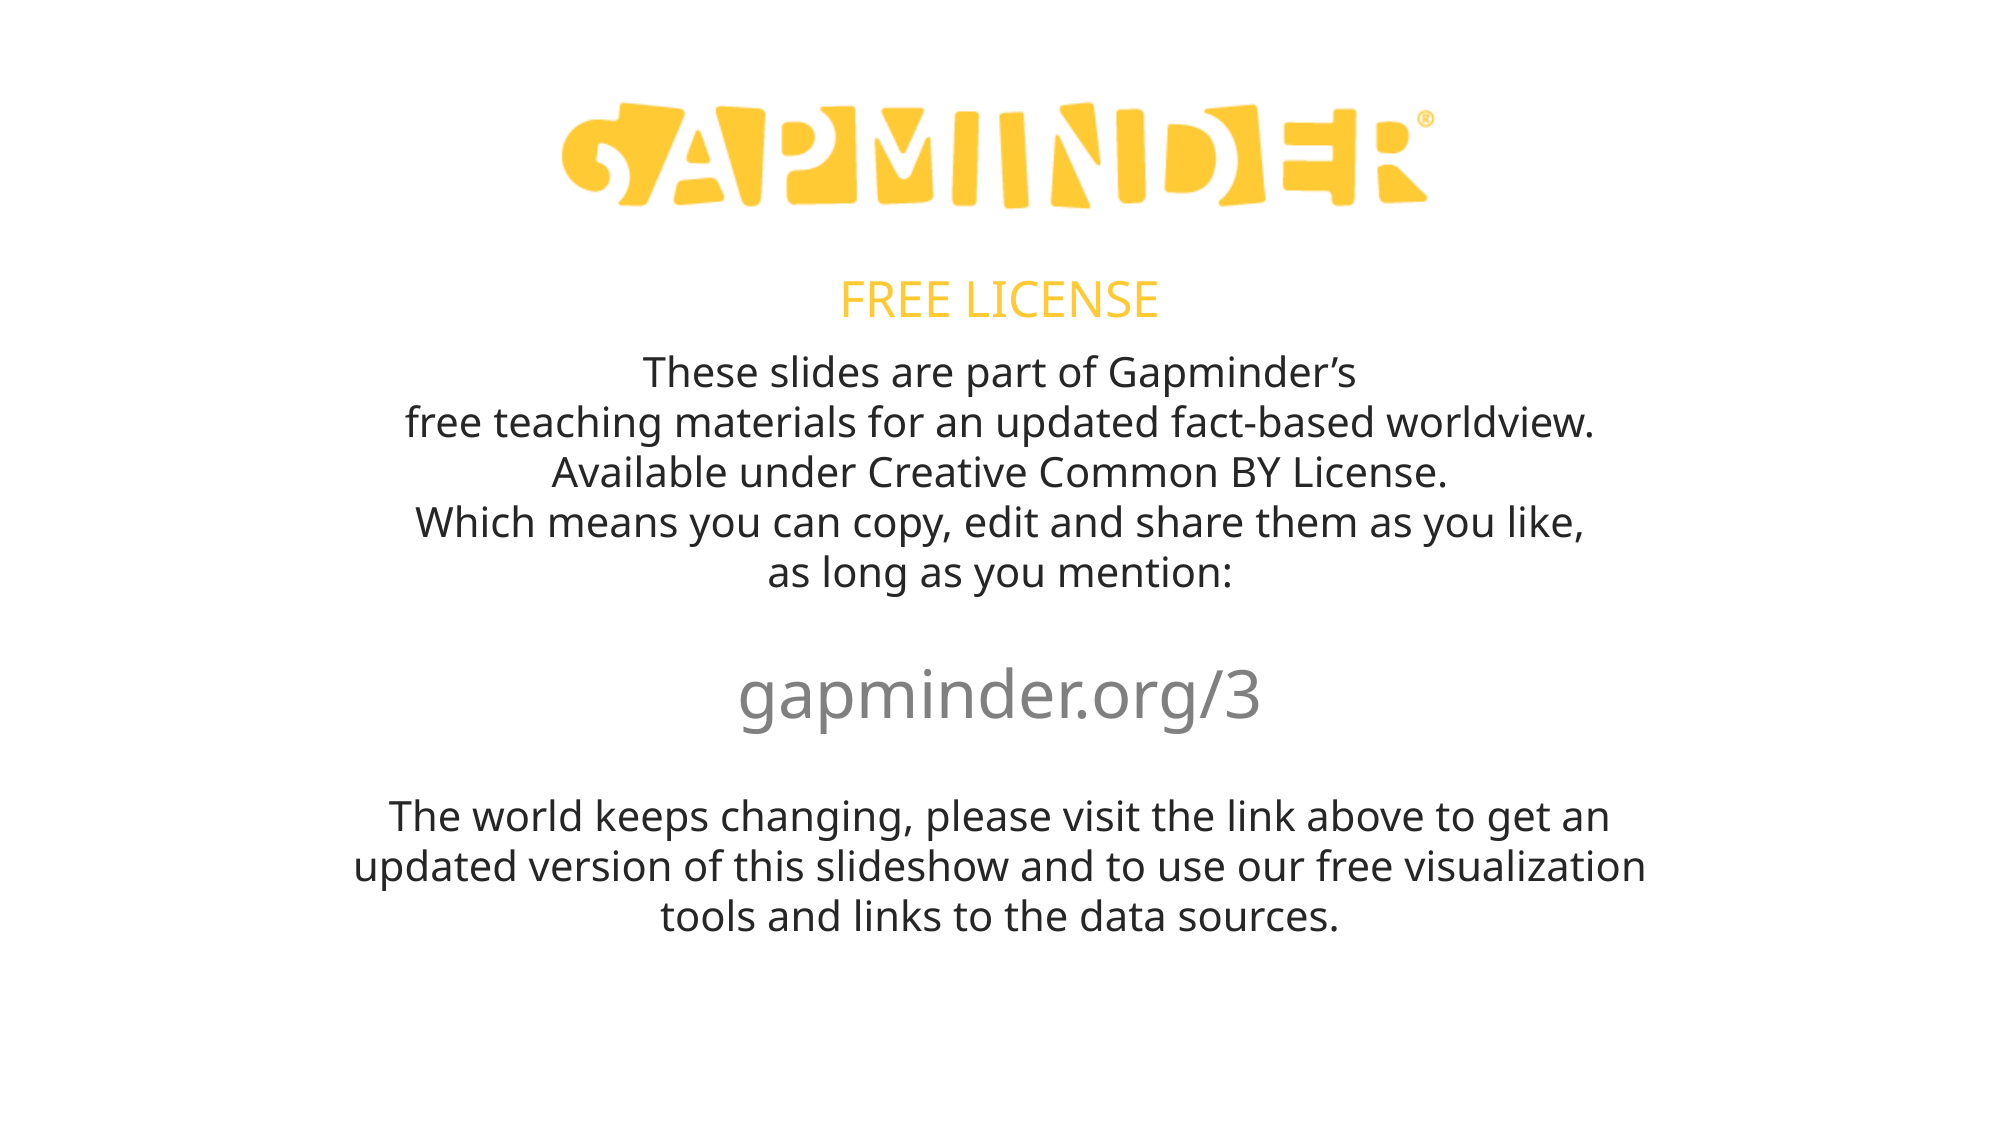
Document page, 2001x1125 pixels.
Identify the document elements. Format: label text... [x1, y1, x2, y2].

text_box gapminder.org/3 [532, 644, 1468, 740]
text_box FREE LICENSE [767, 259, 1233, 319]
text_box These slides are part of Gapminder’s free teaching materials for an updated fact-based worldview. Available under Creative Common BY License. Which means you can copy, edit and share them as you like, as long as you mention: [144, 338, 1857, 604]
picture [556, 94, 1445, 215]
text_box The world keeps changing, please visit the link above to get an updated version of this slideshow and to use our free visualization tools and links to the data sources. [327, 782, 1674, 947]
